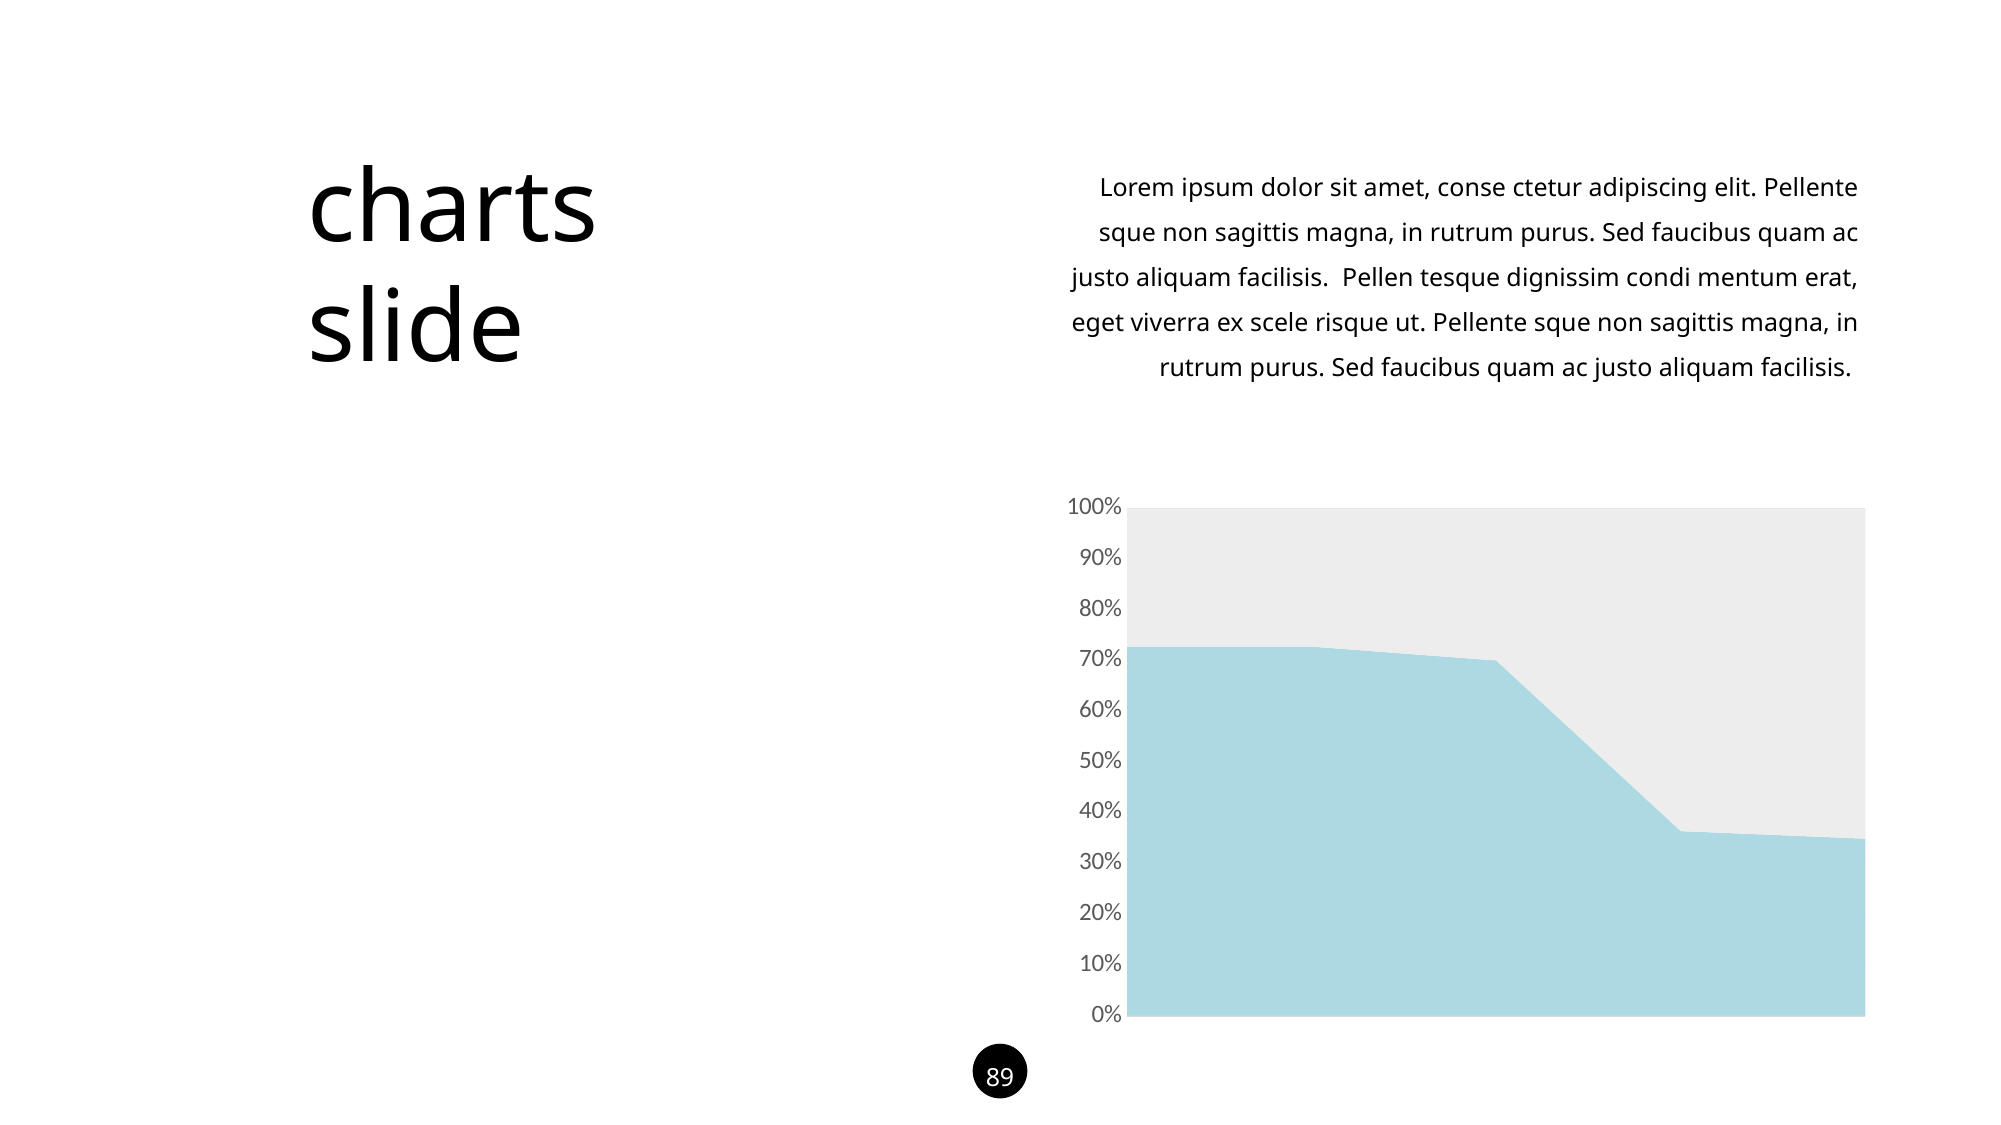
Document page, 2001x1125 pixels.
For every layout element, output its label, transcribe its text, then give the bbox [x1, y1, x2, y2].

text_box Lorem ipsum dolor sit amet, conse ctetur adipiscing elit. Pellente sque non sagittis magna, in rutrum purus. Sed faucibus quam ac justo aliquam facilisis. Pellen tesque dignissim condi mentum erat, eget viverra ex scele risque ut. Pellente sque non sagittis magna, in rutrum purus. Sed faucibus quam ac justo aliquam facilisis. [1049, 149, 1875, 389]
picture [0, 0, 950, 1125]
text_box 89 [962, 1039, 1038, 1099]
chart [1049, 484, 1883, 1040]
